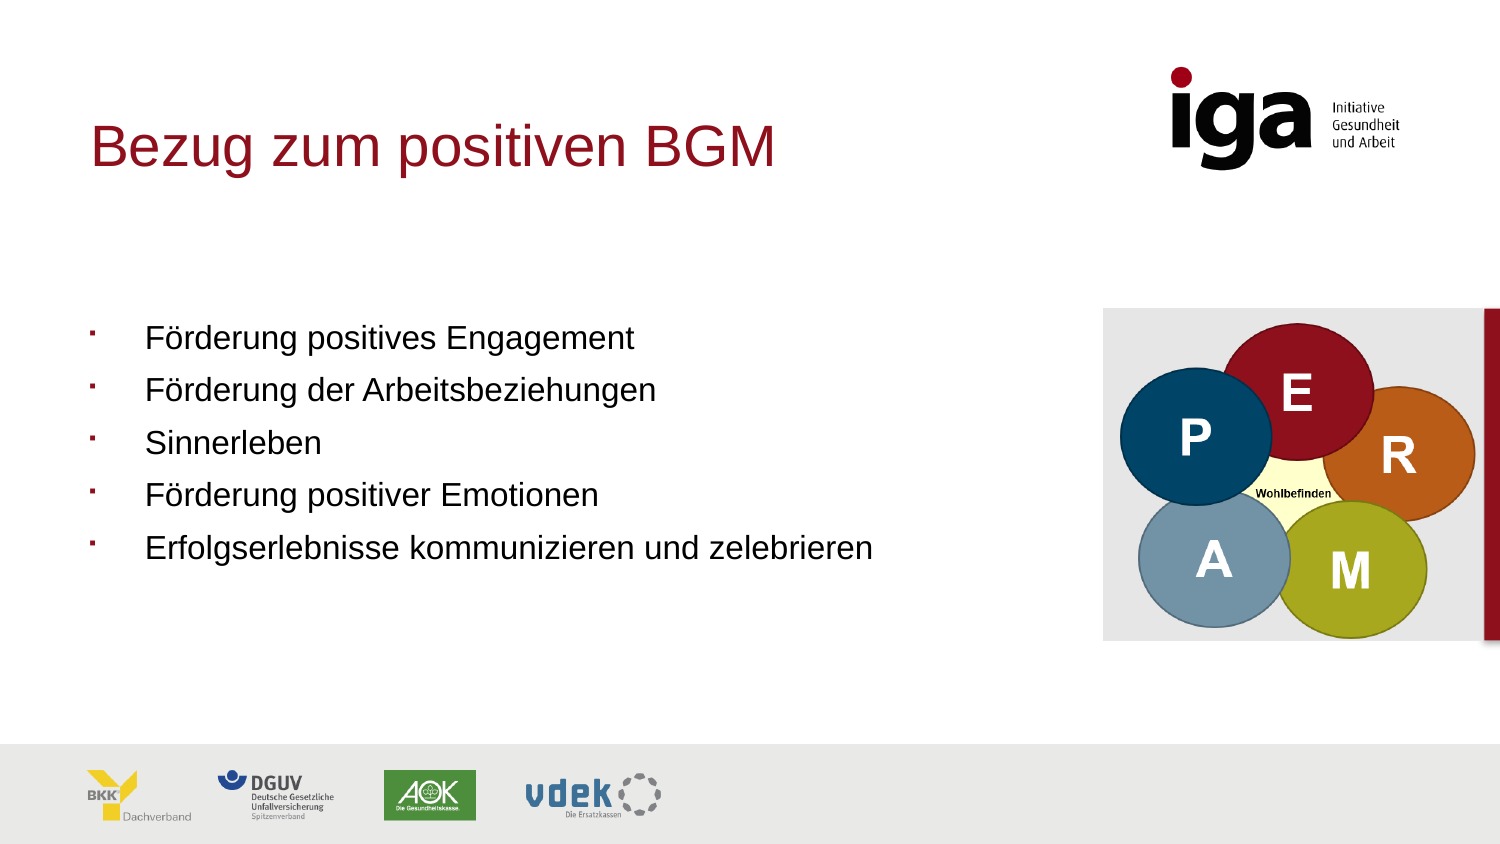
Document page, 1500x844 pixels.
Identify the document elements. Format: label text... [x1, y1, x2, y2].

title Bezug zum positiven BGM [75, 100, 1078, 272]
picture [1103, 308, 1483, 641]
list Förderung positives Engagement Förderung der Arbeitsbeziehungen Sinnerleben Förderung positiver Emotionen Erfolgserlebnisse kommunizieren und zelebrieren [73, 308, 969, 641]
